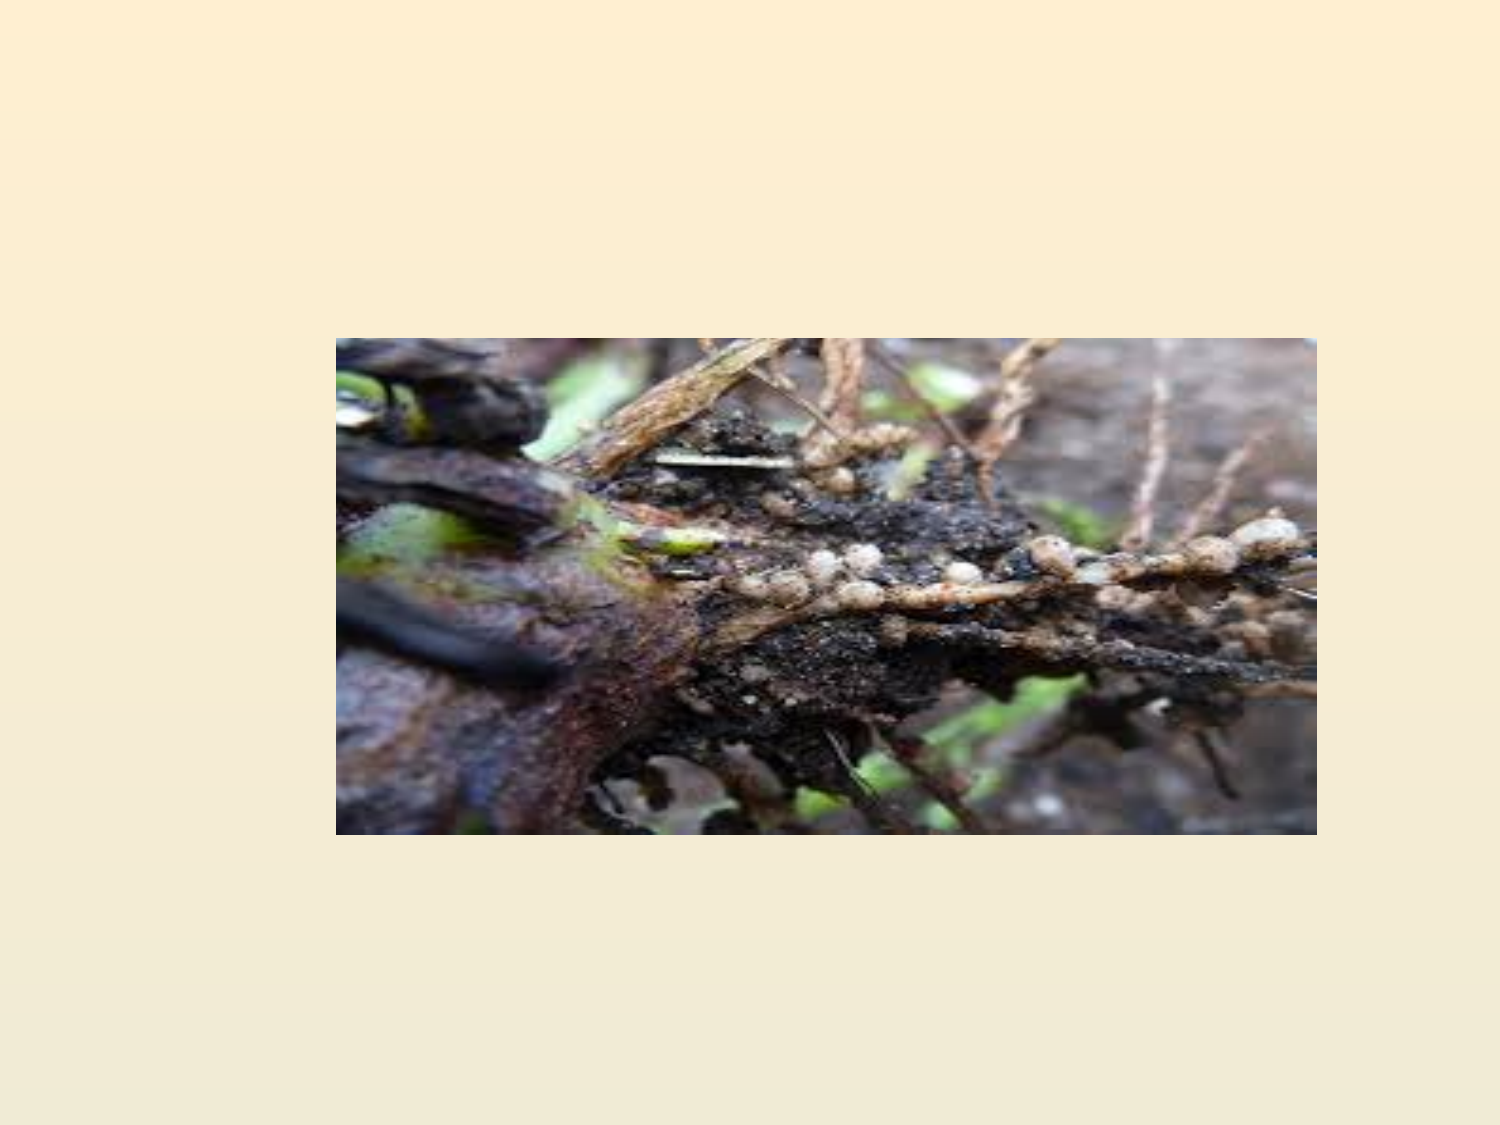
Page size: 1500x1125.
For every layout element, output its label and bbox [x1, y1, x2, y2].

list [336, 337, 1318, 835]
